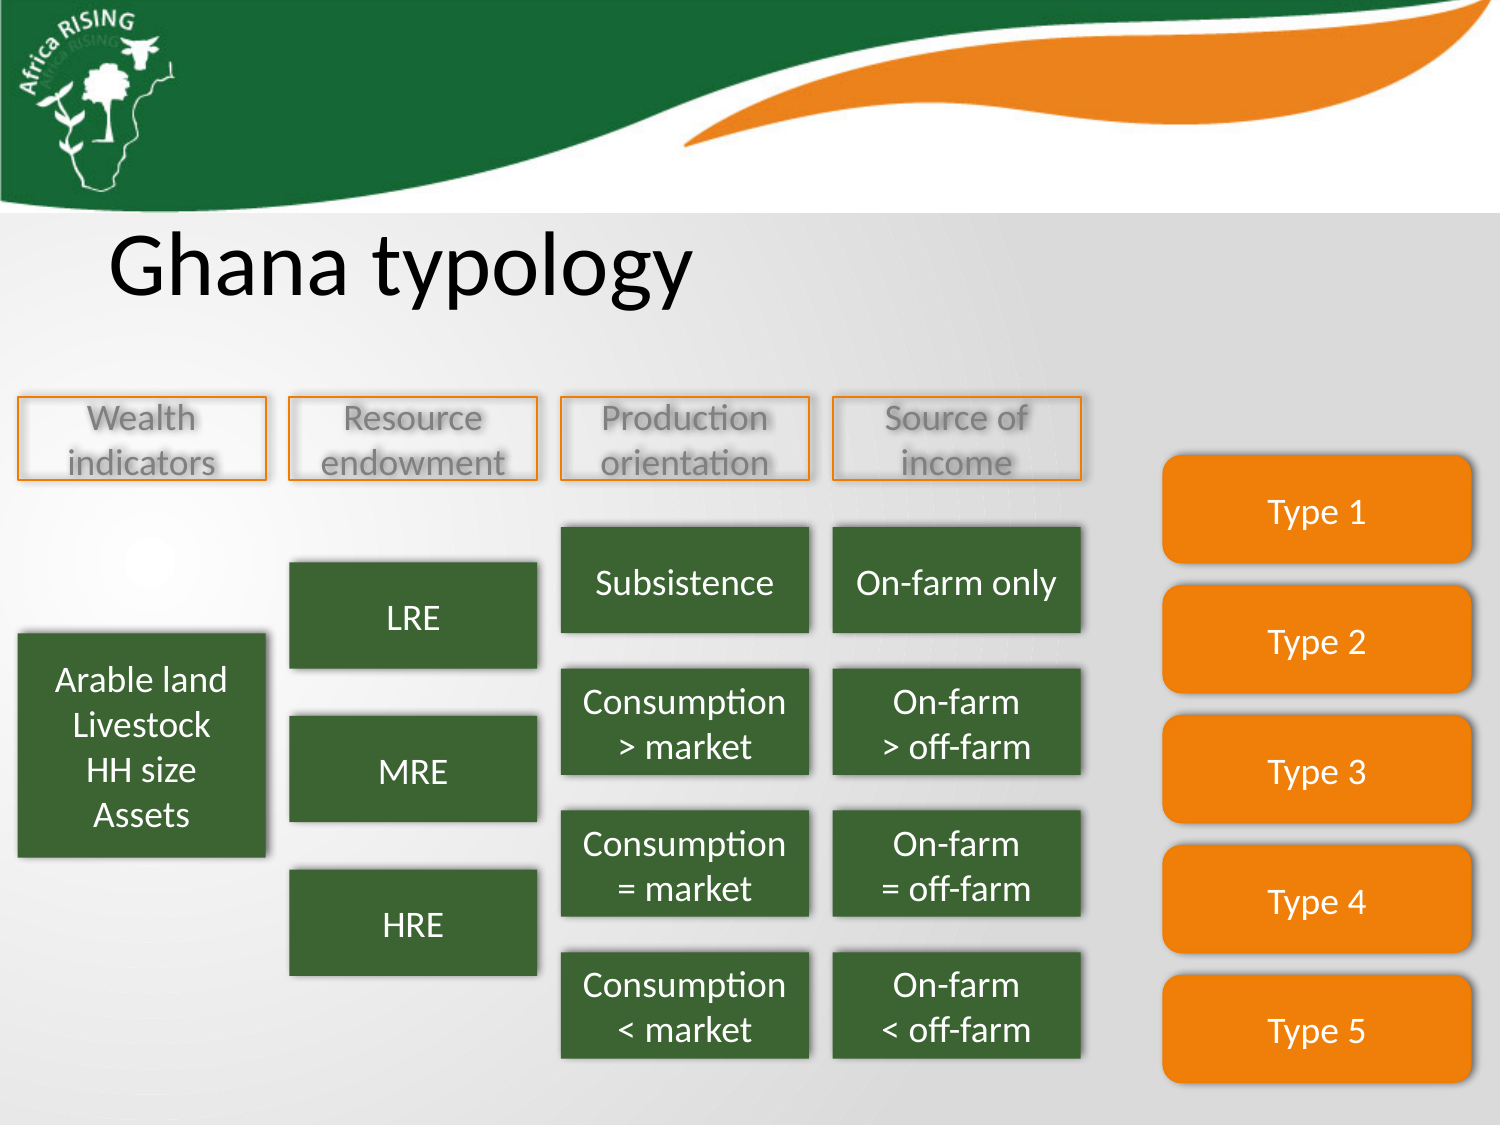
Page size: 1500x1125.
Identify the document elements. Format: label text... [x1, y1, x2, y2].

text_box Arable land Livestock HH size Assets [17, 632, 267, 859]
text_box Type 1 [1162, 455, 1472, 564]
text_box LRE [288, 561, 538, 670]
text_box On-farm > off-farm [832, 668, 1082, 776]
text_box Subsistence [560, 526, 810, 634]
text_box Type 5 [1162, 974, 1472, 1084]
text_box Resource endowment [288, 396, 538, 481]
text_box Wealth indicators [17, 396, 267, 481]
text_box HRE [288, 869, 538, 977]
text_box On-farm = off-farm [832, 809, 1082, 918]
text_box Consumption = market [560, 809, 810, 918]
text_box On-farm < off-farm [832, 951, 1082, 1060]
text_box On-farm only [832, 526, 1082, 634]
text_box Type 4 [1162, 844, 1472, 954]
text_box Source of income [832, 396, 1082, 481]
text_box Type 3 [1162, 714, 1472, 824]
picture [0, 0, 1500, 213]
text_box MRE [288, 715, 538, 823]
list Ghana typology [75, 196, 1412, 384]
text_box Production orientation [560, 396, 810, 481]
text_box Consumption < market [560, 951, 810, 1060]
text_box Consumption > market [560, 668, 810, 776]
text_box Type 2 [1162, 585, 1472, 694]
